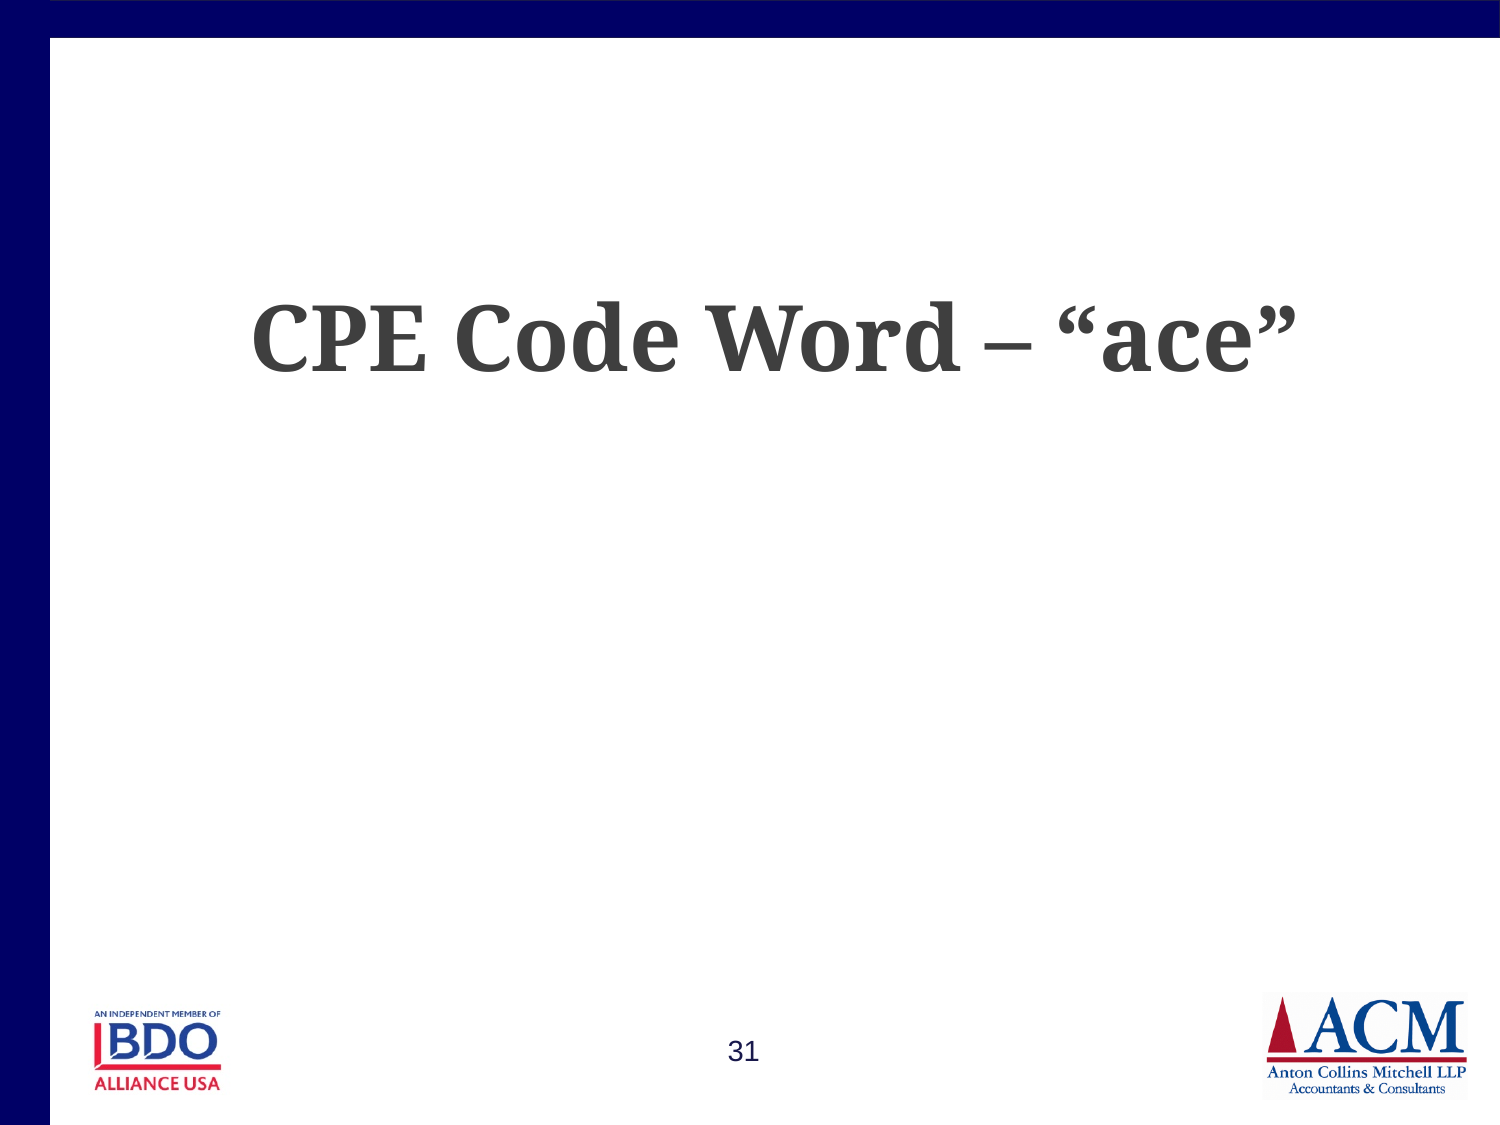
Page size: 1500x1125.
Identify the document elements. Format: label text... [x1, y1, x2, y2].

picture [75, 991, 238, 1108]
picture [1262, 991, 1468, 1100]
title CPE Code Word – “ace” [49, 249, 1500, 421]
slide_number 31 [687, 1024, 776, 1101]
